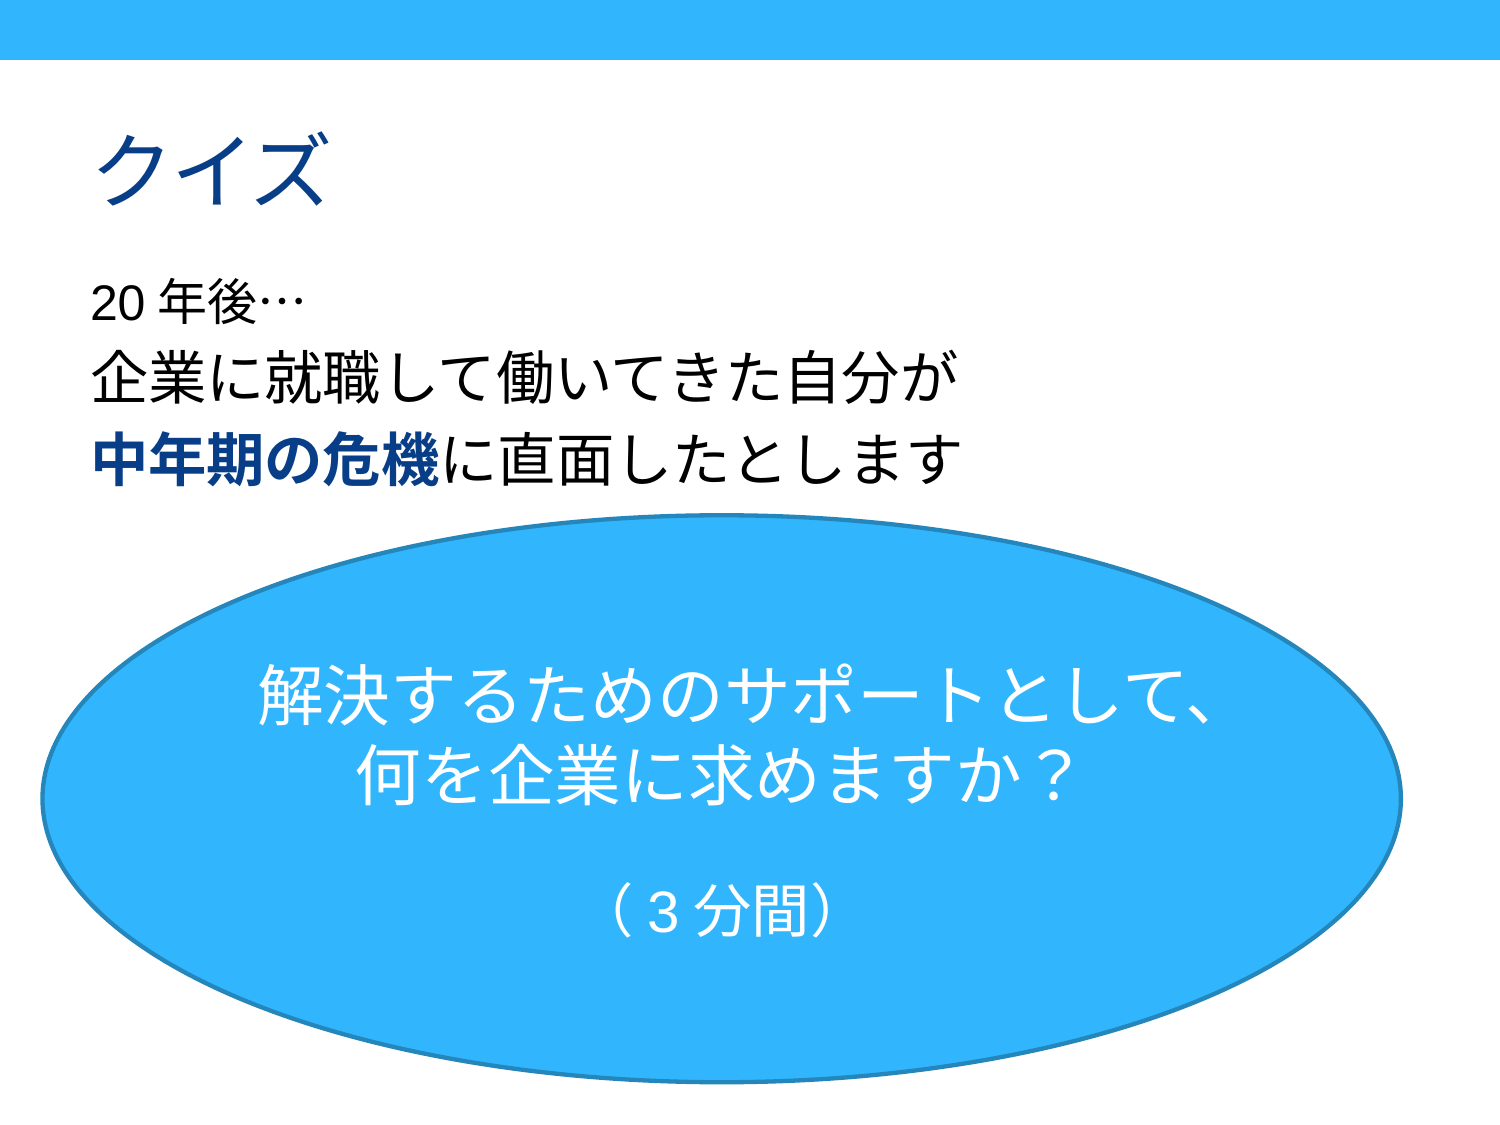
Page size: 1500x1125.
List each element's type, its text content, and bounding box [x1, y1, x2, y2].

list 20年後… 企業に就職して働いてきた自分が 中年期の危機に直面したとします [75, 262, 1425, 1063]
title クイズ [75, 87, 1425, 250]
text_box 解決するためのサポートとして、 何を企業に求めますか？ （3分間） [40, 513, 1404, 1085]
